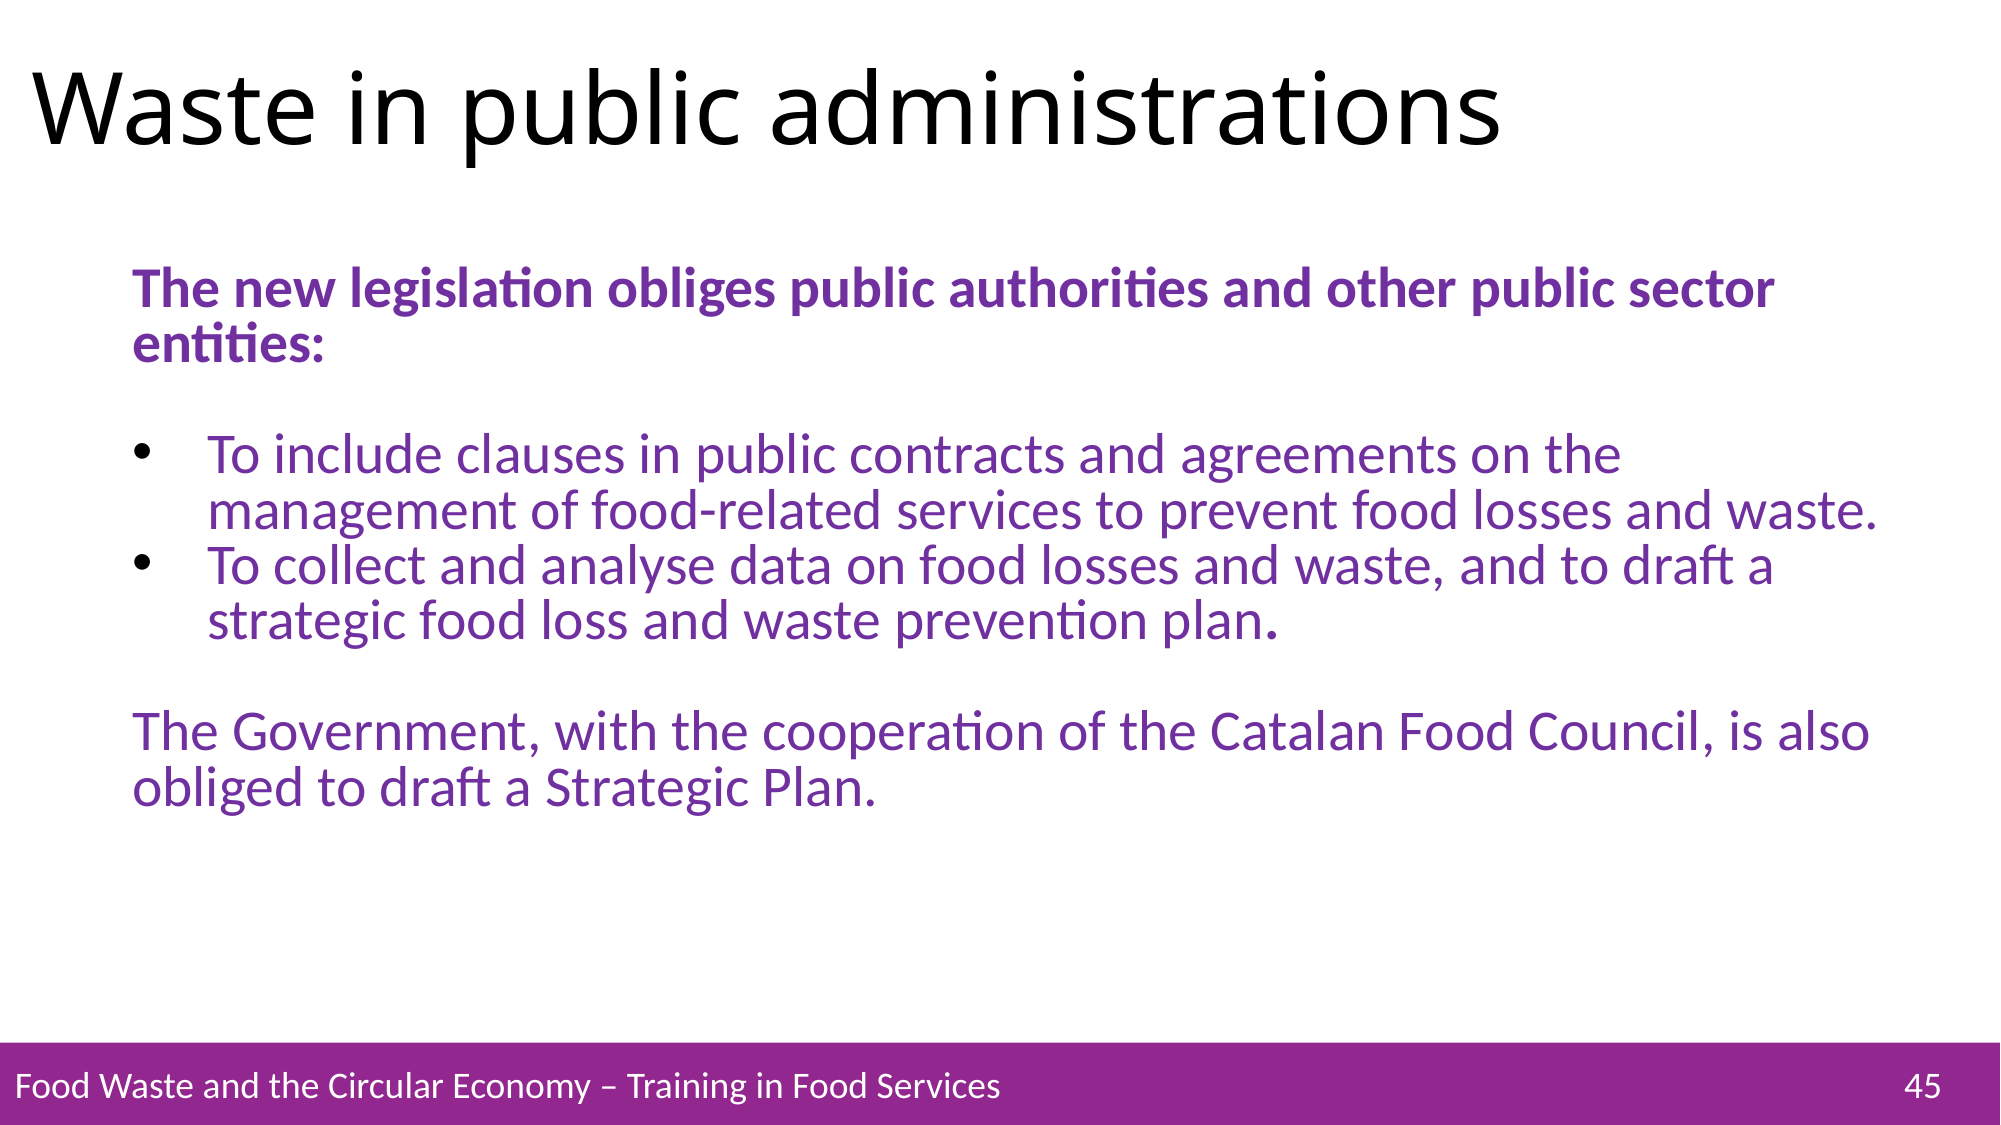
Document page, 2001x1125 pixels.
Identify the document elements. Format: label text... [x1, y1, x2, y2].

text_box The new legislation obliges public authorities and other public sector entities: To include clauses in public contracts and agreements on the management of food-related services to prevent food losses and waste. To collect and analyse data on food losses and waste, and to draft a strategic food loss and waste prevention plan. The Government, with the cooperation of the Catalan Food Council, is also obliged to draft a Strategic Plan. [117, 216, 1929, 996]
text_box Waste in public administrations [16, 0, 2000, 224]
